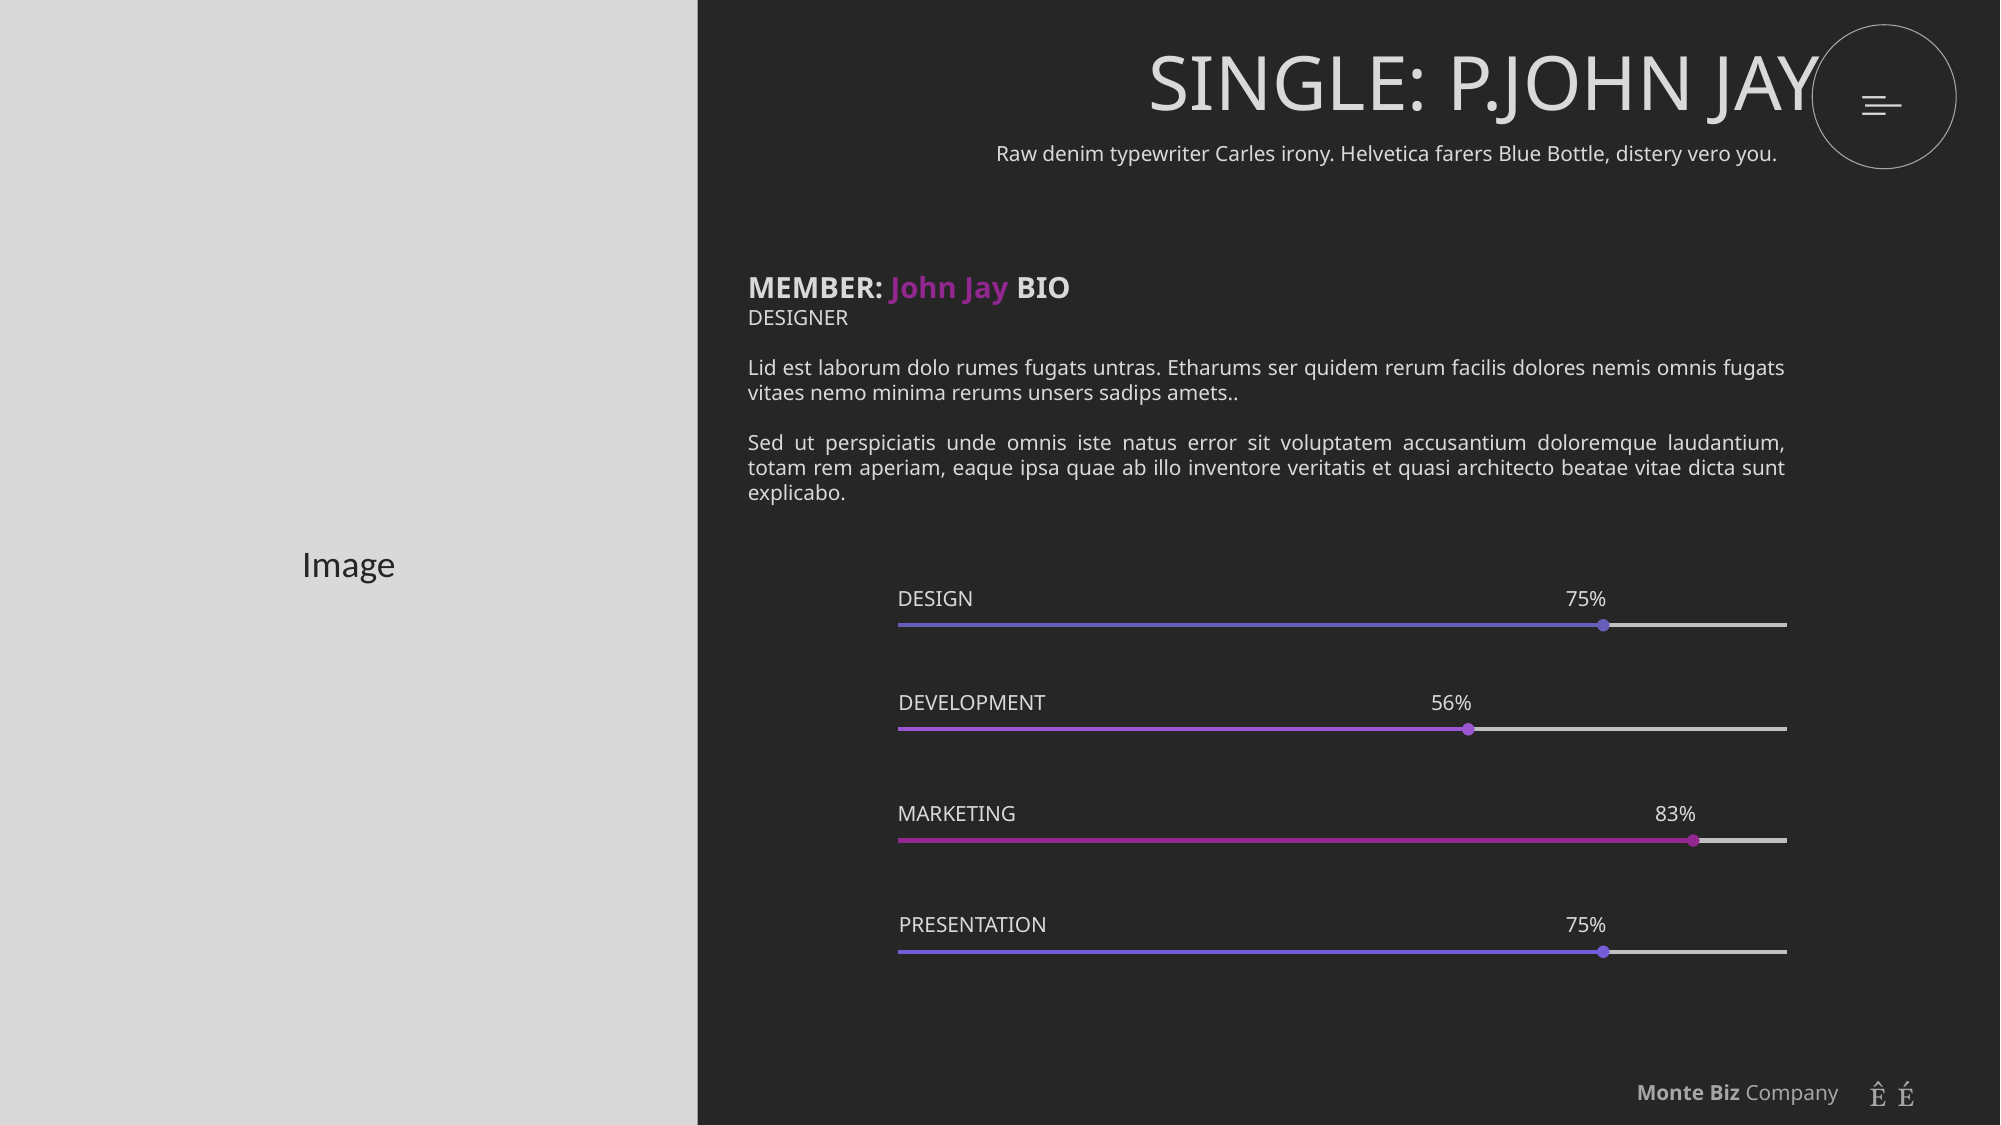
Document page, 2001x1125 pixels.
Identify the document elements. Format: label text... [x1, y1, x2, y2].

text_box MEMBER: John Jay BIO DESIGNER Lid est laborum dolo rumes fugats untras. Etharums ser quidem rerum facilis dolores nemis omnis fugats vitaes nemo minima rerums unsers sadips amets.. Sed ut perspiciatis unde omnis iste natus error sit voluptatem accusantium doloremque laudantium, totam rem aperiam, eaque ipsa quae ab illo inventore veritatis et quasi architecto beatae vitae dicta sunt explicabo. [733, 262, 1800, 512]
text_box   [1854, 1061, 1979, 1122]
text_box Image [0, 0, 699, 1125]
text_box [882, 578, 1787, 952]
text_box Raw denim typewriter Carles irony. Helvetica farers Blue Bottle, distery vero you. [981, 133, 1793, 174]
text_box Monte Biz Company [1622, 1071, 1854, 1112]
text_box  [1820, 23, 1958, 170]
text_box SINGLE: P.JOHN JAY [1133, 27, 1836, 133]
